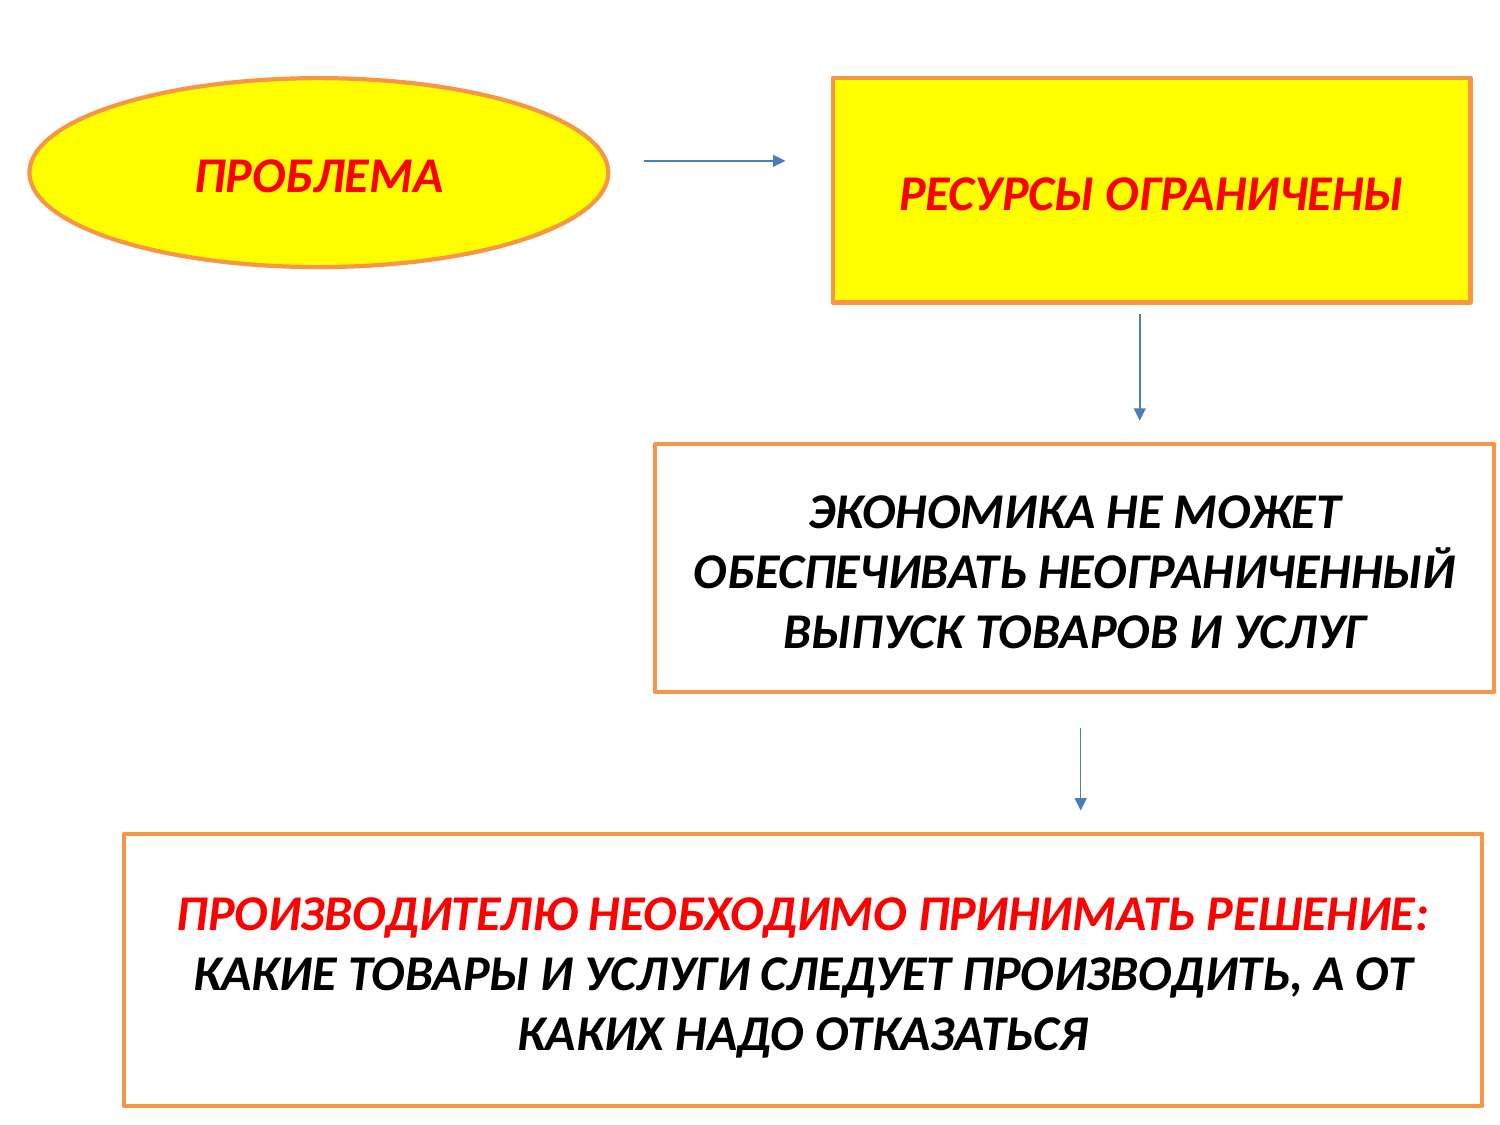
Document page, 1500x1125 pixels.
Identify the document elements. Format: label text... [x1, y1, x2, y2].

text_box ПРОИЗВОДИТЕЛЮ НЕОБХОДИМО ПРИНИМАТЬ РЕШЕНИЕ: КАКИЕ ТОВАРЫ И УСЛУГИ СЛЕДУЕТ ПРОИЗВОДИТЬ, А ОТ КАКИХ НАДО ОТКАЗАТЬСЯ [122, 832, 1484, 1108]
text_box РЕСУРСЫ ОГРАНИЧЕНЫ [831, 76, 1473, 305]
text_box ПРОБЛЕМА [27, 76, 611, 270]
text_box ЭКОНОМИКА НЕ МОЖЕТ ОБЕСПЕЧИВАТЬ НЕОГРАНИЧЕННЫЙ ВЫПУСК ТОВАРОВ И УСЛУГ [653, 442, 1496, 694]
